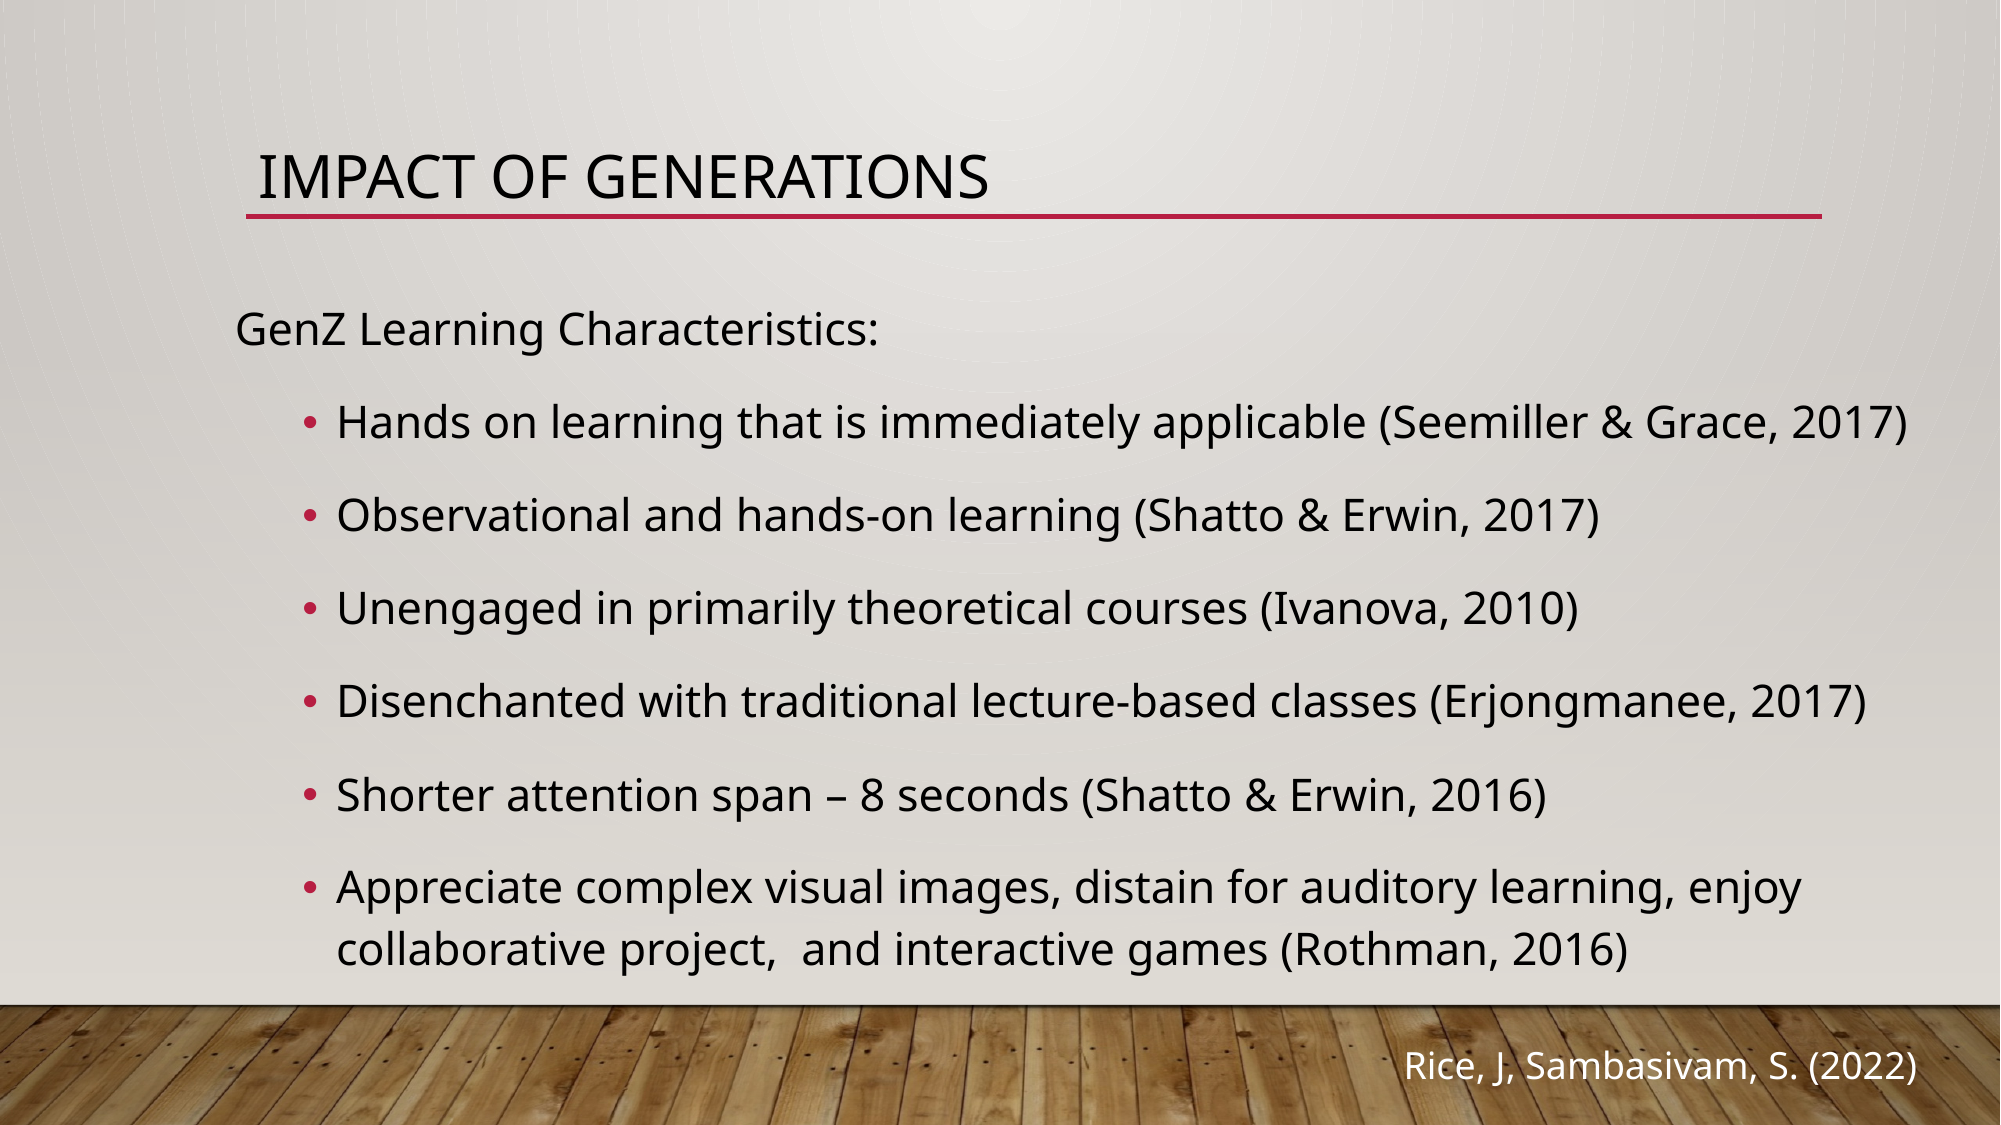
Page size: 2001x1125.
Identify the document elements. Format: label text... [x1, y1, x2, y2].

title Impact of Generations [243, 131, 1814, 290]
picture [0, 1005, 2000, 1125]
text_box Rice, J, Sambasivam, S. (2022) [1388, 1034, 1942, 1095]
list GenZ Learning Characteristics: Hands on learning that is immediately applicable (Seemiller & Grace, 2017) Observational and hands-on learning (Shatto & Erwin, 2017) Unengaged in primarily theoretical courses (Ivanova, 2010) Disenchanted with traditional lecture-based classes (Erjongmanee, 2017) Shorter attention span – 8 seconds (Shatto & Erwin, 2016) Appreciate complex visual images, distain for auditory learning, enjoy collaborative project, and interactive games (Rothman, 2016) [219, 290, 1931, 994]
